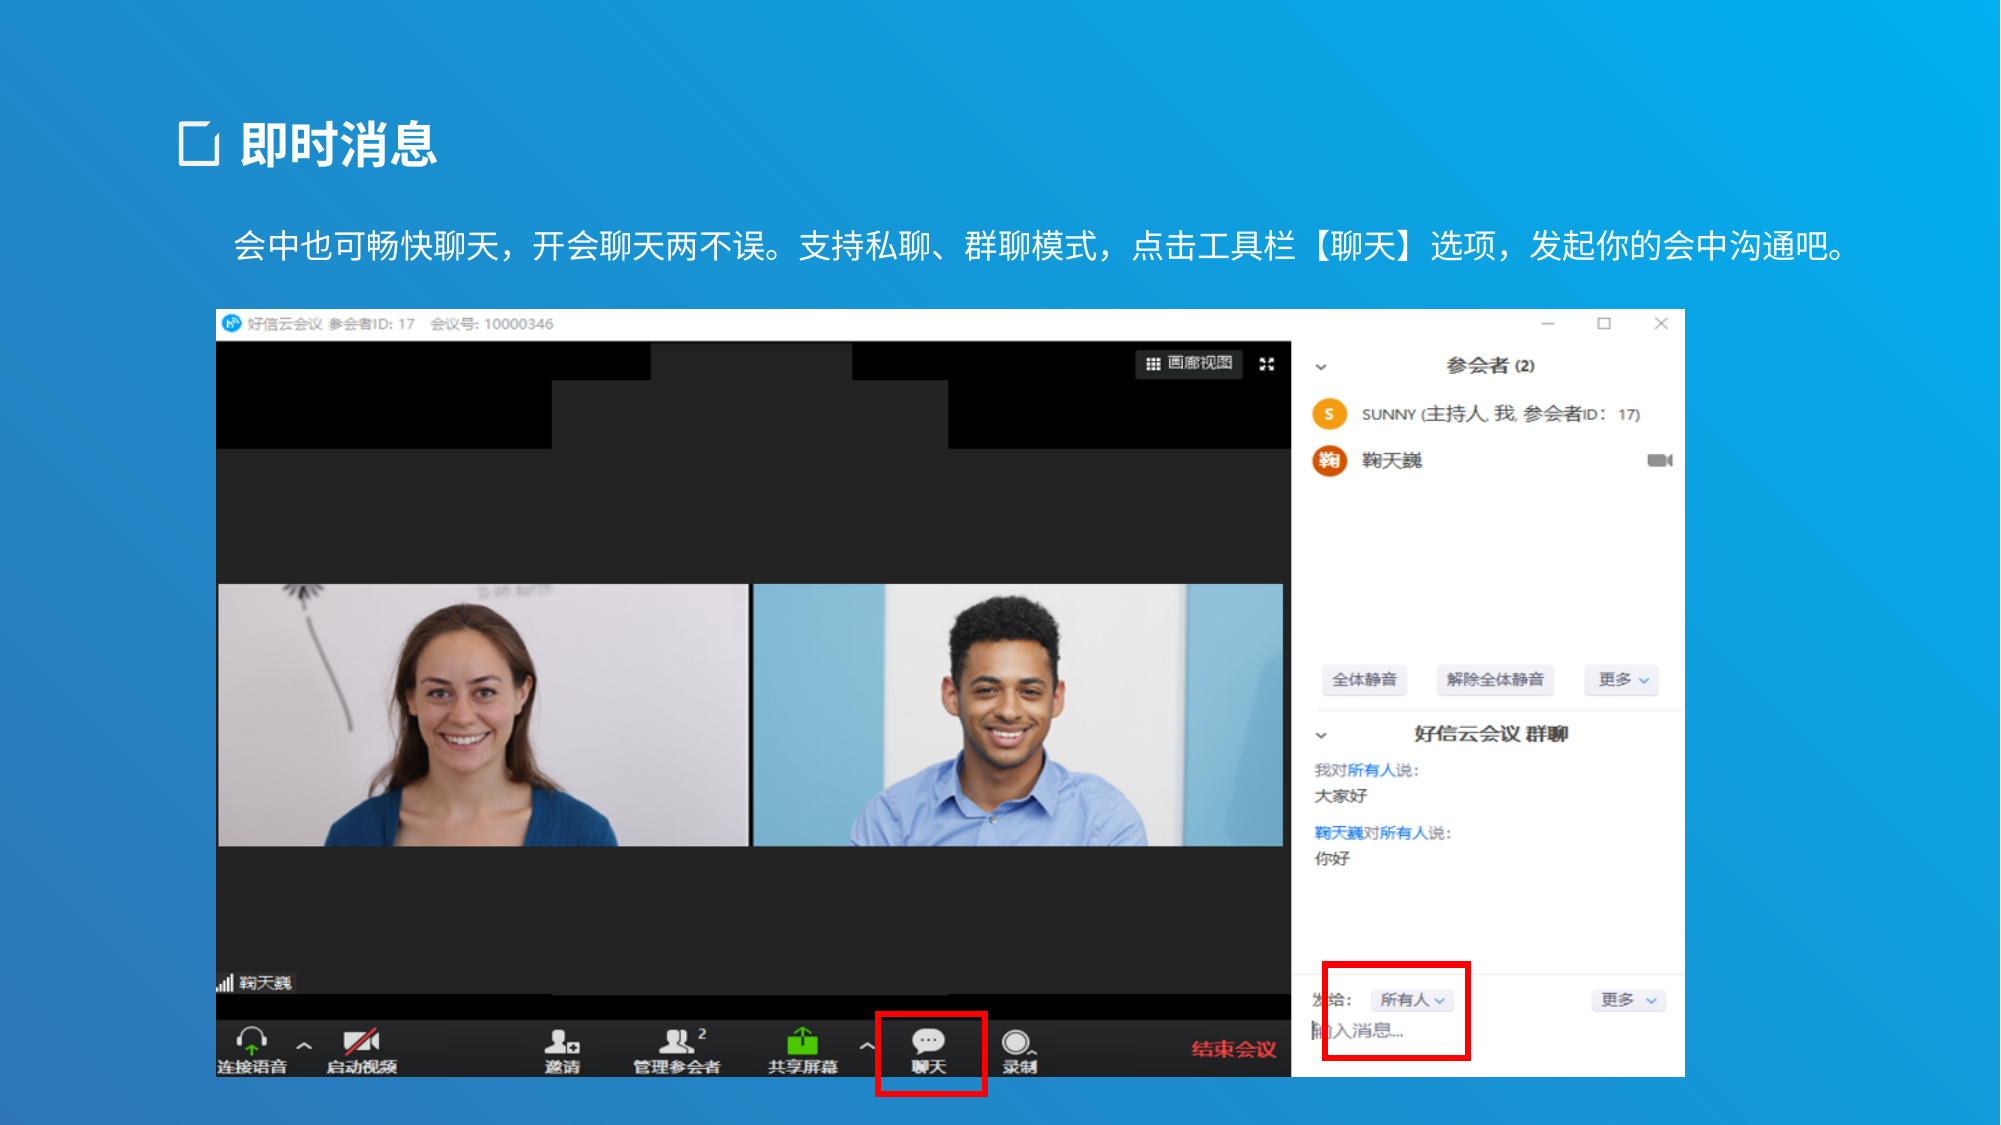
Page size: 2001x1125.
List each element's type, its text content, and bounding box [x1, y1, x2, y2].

text_box 会中也可畅快聊天，开会聊天两不误。支持私聊、群聊模式，点击工具栏【聊天】选项，发起你的会中沟通吧。 [219, 197, 1903, 273]
text_box [877, 1077, 986, 1095]
text_box 即时消息 [225, 105, 455, 181]
picture [215, 309, 1685, 1077]
text_box [178, 121, 220, 166]
